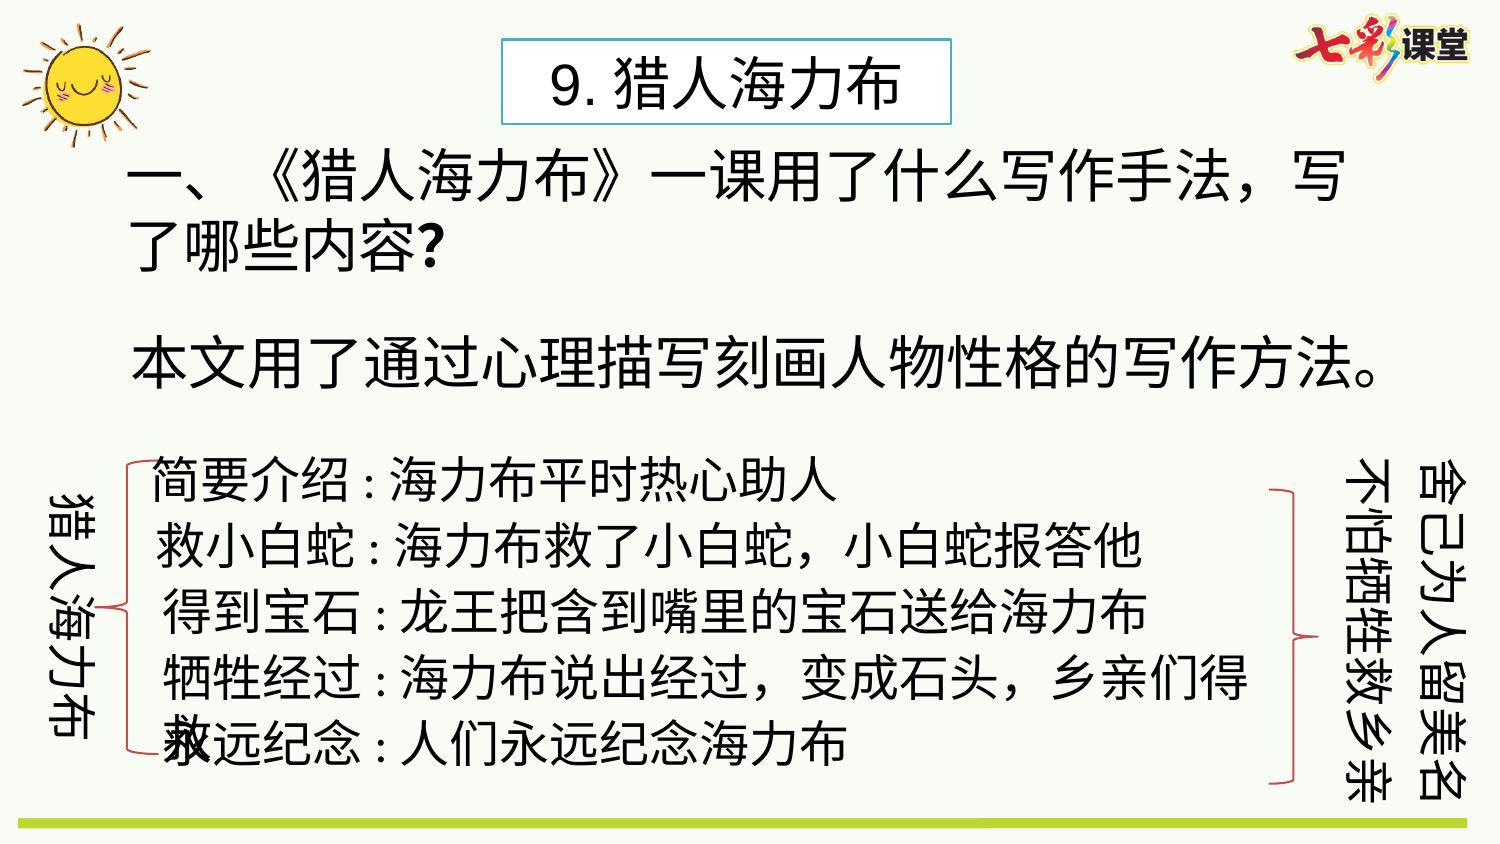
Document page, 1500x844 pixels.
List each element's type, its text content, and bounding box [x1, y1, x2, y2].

text_box 牺牲经过:海力布说出经过，变成石头，乡亲们得救 [147, 639, 1307, 774]
picture [0, 0, 173, 172]
text_box [111, 461, 147, 755]
text_box 救小白蛇:海力布救了小白蛇，小白蛇报答他 [140, 507, 1158, 582]
text_box 猎人海力布 [19, 477, 111, 772]
text_box 9.猎人海力布 [501, 38, 952, 125]
picture [1291, 9, 1472, 87]
text_box 得到宝石:龙王把含到嘴里的宝石送给海力布 [147, 573, 1167, 639]
text_box 永远纪念:人们永远纪念海力布 [147, 705, 1009, 781]
text_box [1268, 488, 1317, 639]
text_box 一、《猎人海力布》一课用了什么写作手法，写了哪些内容？ [110, 132, 1414, 287]
picture [18, 771, 1467, 844]
text_box 舍己为人留美名 [1390, 442, 1482, 812]
text_box 本文用了通过心理描写刻画人物性格的写作方法。 [116, 318, 1500, 404]
text_box 简要介绍:海力布平时热心助人 [135, 441, 853, 516]
text_box 不怕牺牲救乡亲 [1317, 441, 1409, 810]
text_box [1268, 774, 1295, 785]
